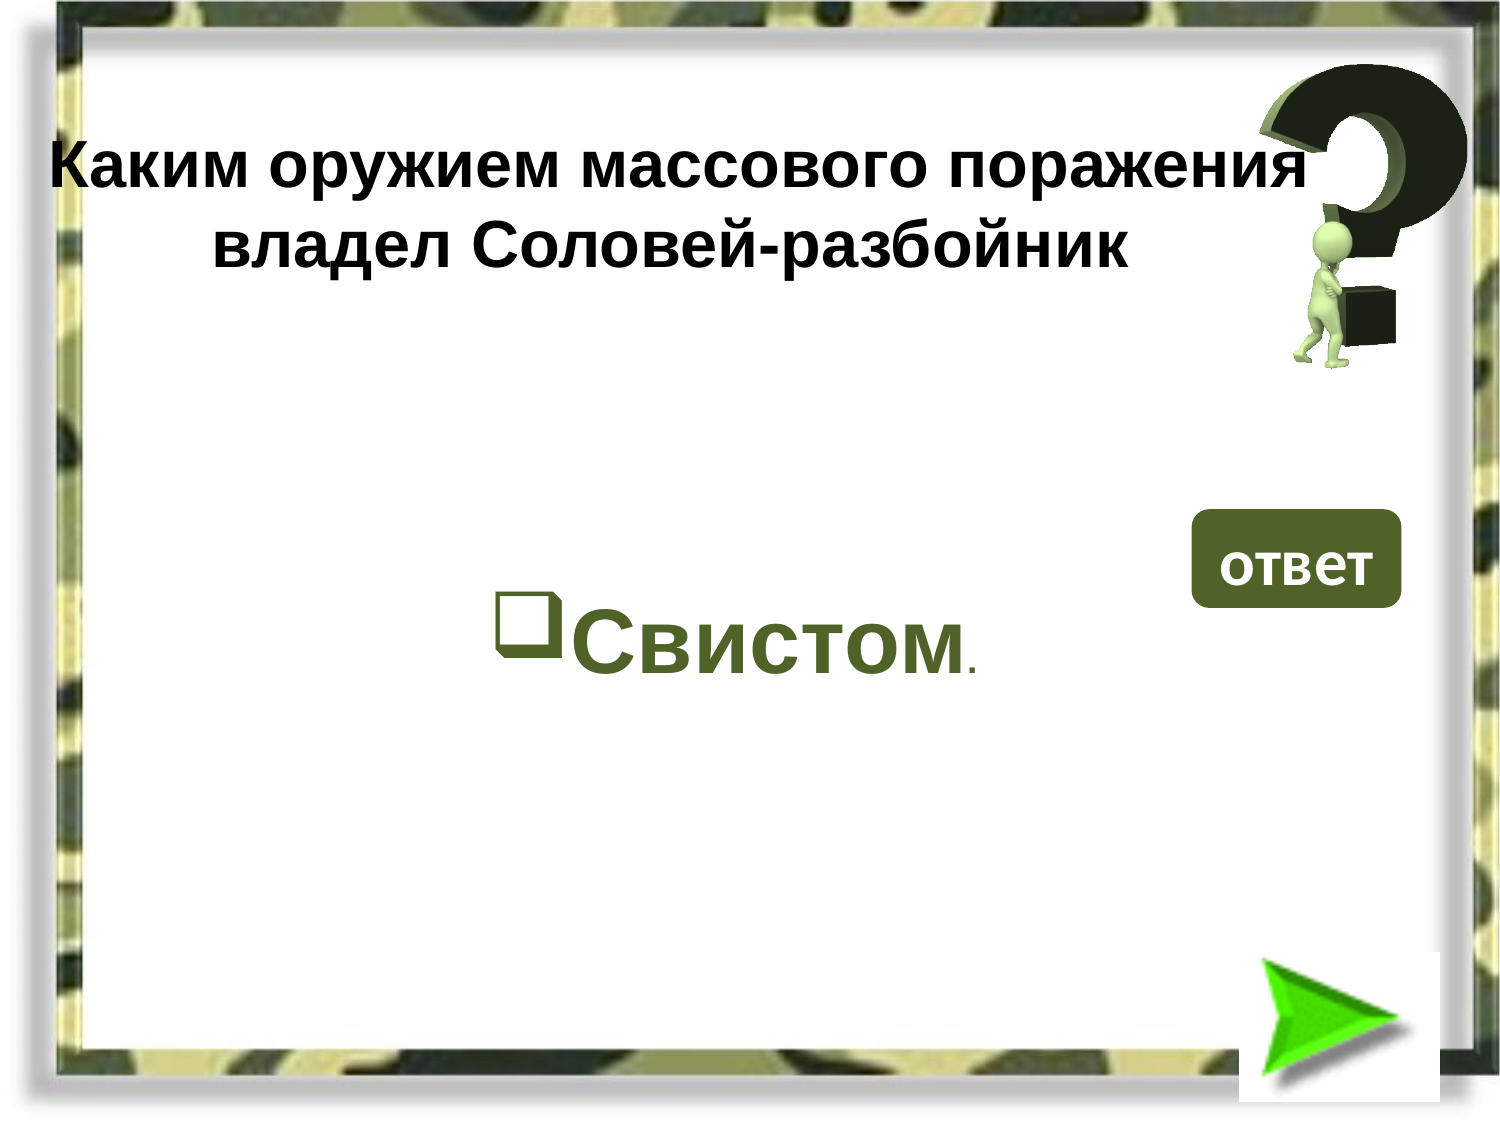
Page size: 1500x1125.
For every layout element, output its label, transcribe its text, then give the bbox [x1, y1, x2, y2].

text_box Свистом. [473, 574, 1003, 699]
text_box Каким оружием массового поражения владел Соловей-разбойник [29, 113, 1217, 289]
picture [0, 0, 1500, 1125]
text_box ответ [1191, 509, 1402, 608]
